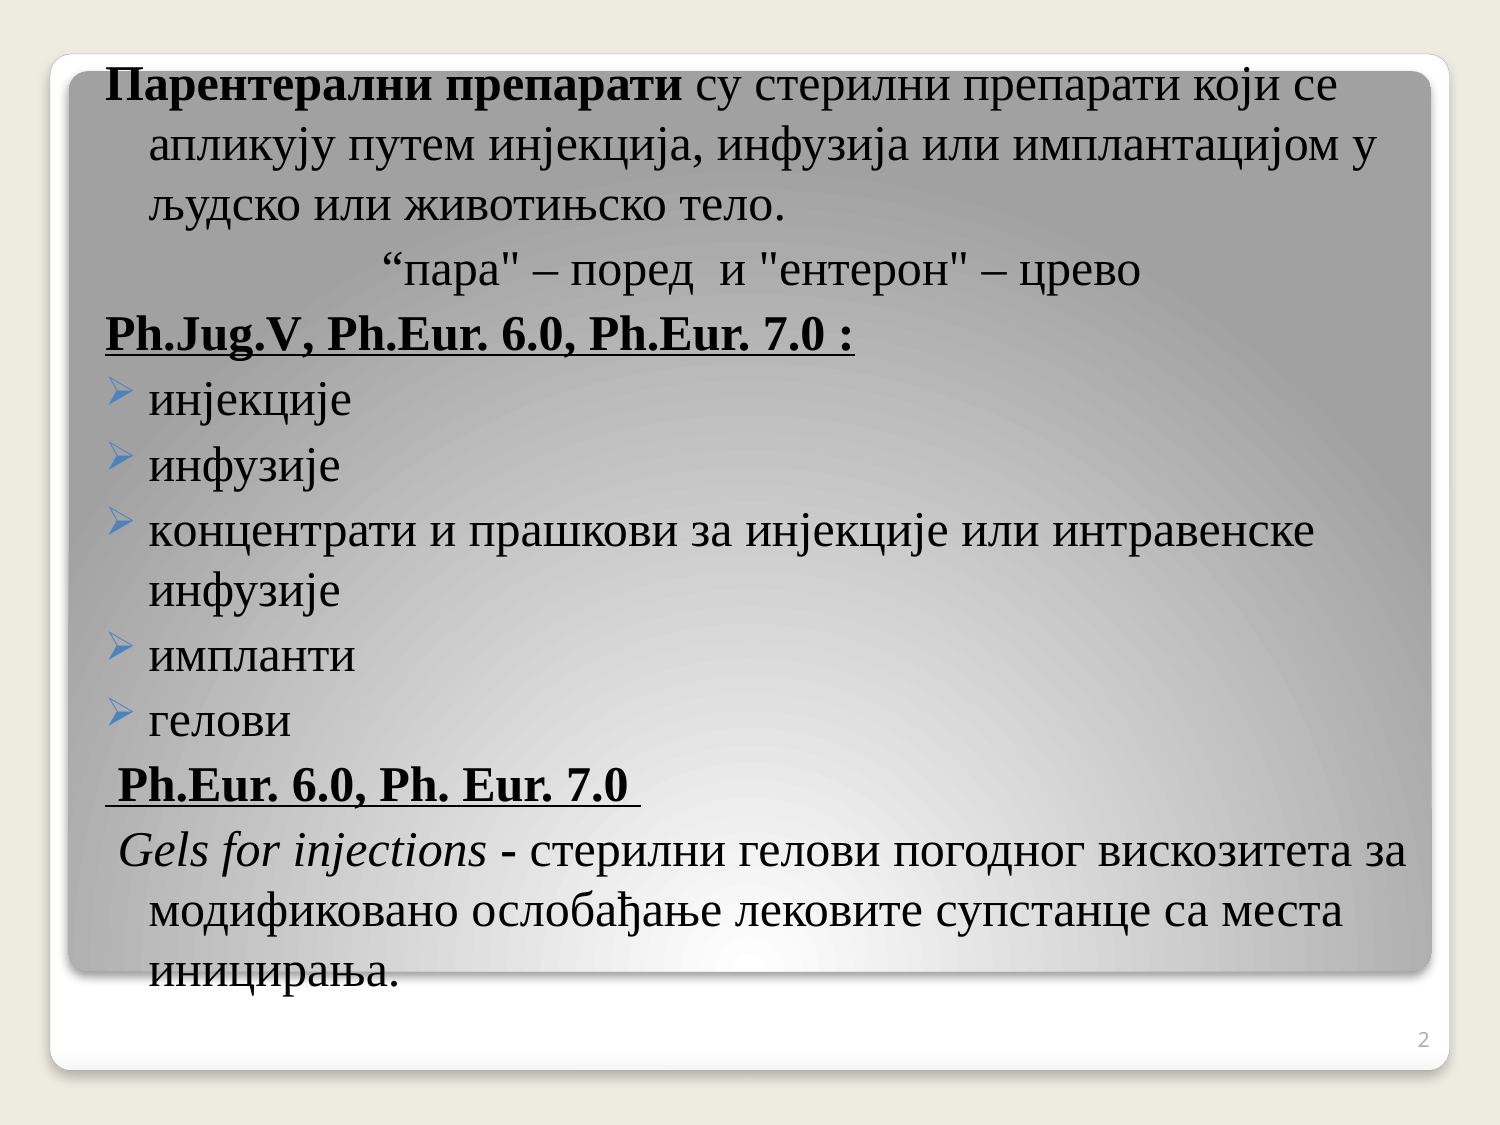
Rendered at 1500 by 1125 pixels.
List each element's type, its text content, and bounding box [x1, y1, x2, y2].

list Парентерални препарати су стерилни препарати који се апликују путем инјекција, инфузија или имплантацијом у људско или животињско тело. “пара" – поред и "ентерон" – црево Ph.Jug.V, Ph.Eur. 6.0, Ph.Eur. 7.0 : инјекције инфузије концентрати и прашкови за инјекције или интравенске инфузије импланти гелови Ph.Eur. 6.0, Ph. Eur. 7.0 Gels for injections - стерилни гелови погодног вискозитета за модификовано ослобађање лековите супстанце са места иницирања. [75, 35, 1434, 1040]
slide_number 2 [1369, 1002, 1445, 1063]
